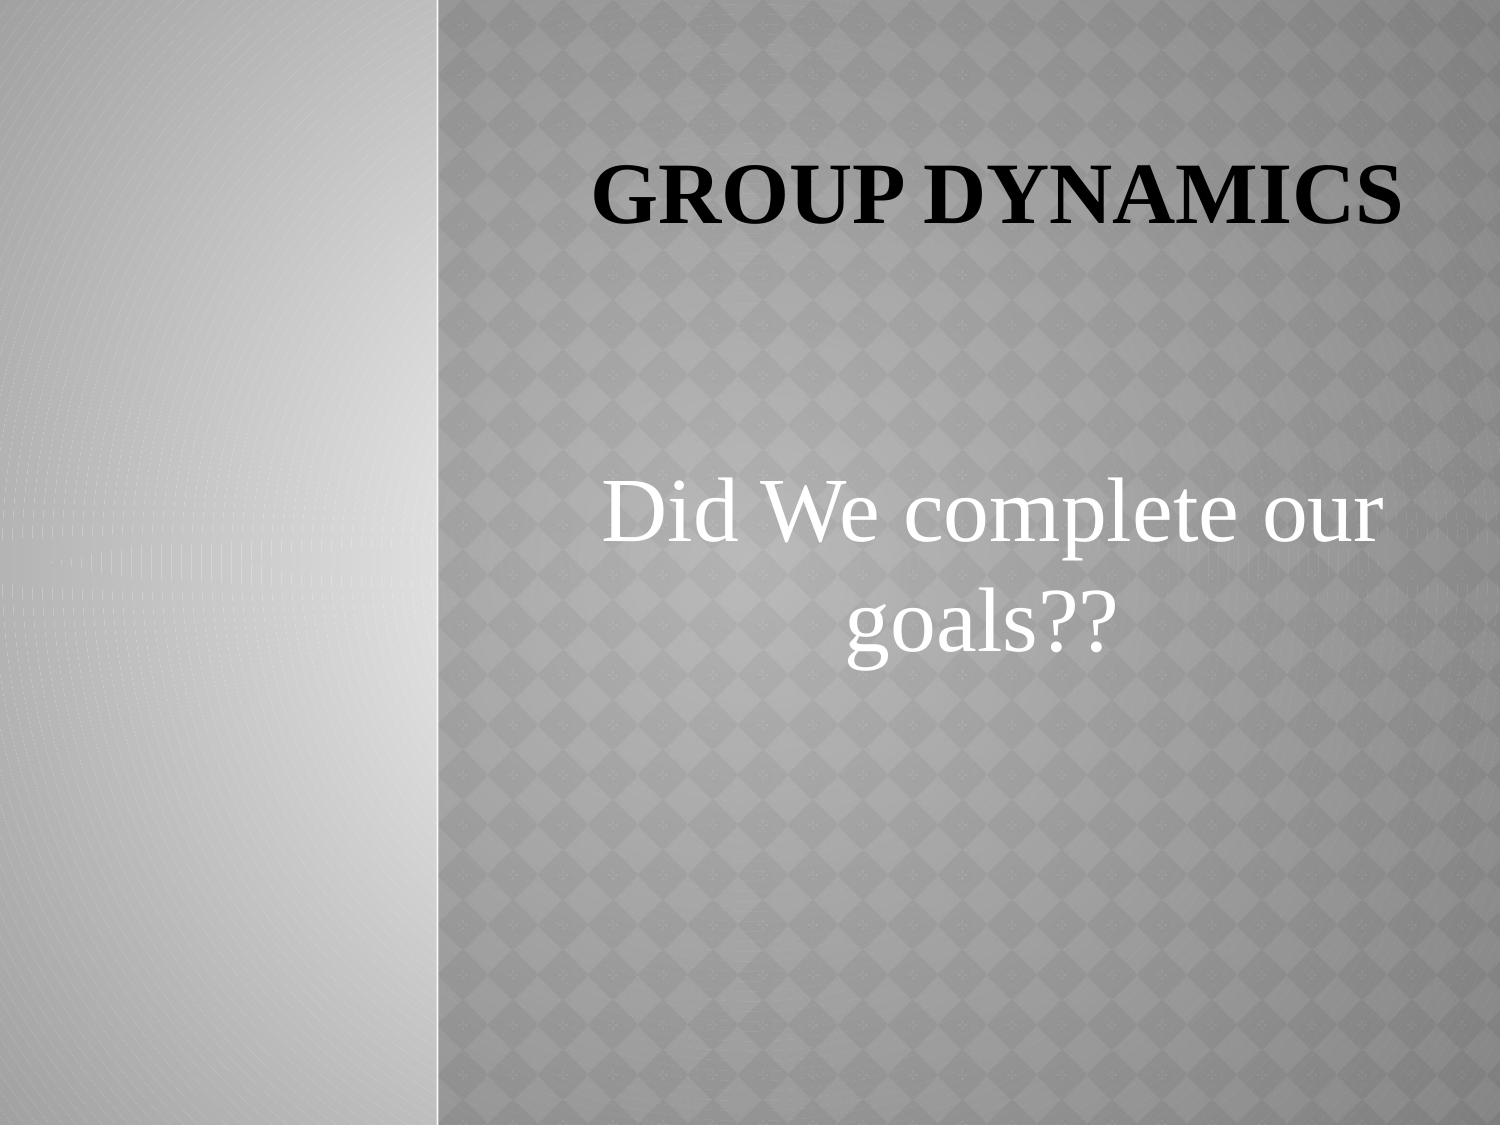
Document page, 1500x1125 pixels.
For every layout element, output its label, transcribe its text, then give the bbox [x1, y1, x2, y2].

subtitle Did We complete our goals?? [487, 450, 1500, 938]
title Group dynamics [137, 0, 1413, 242]
